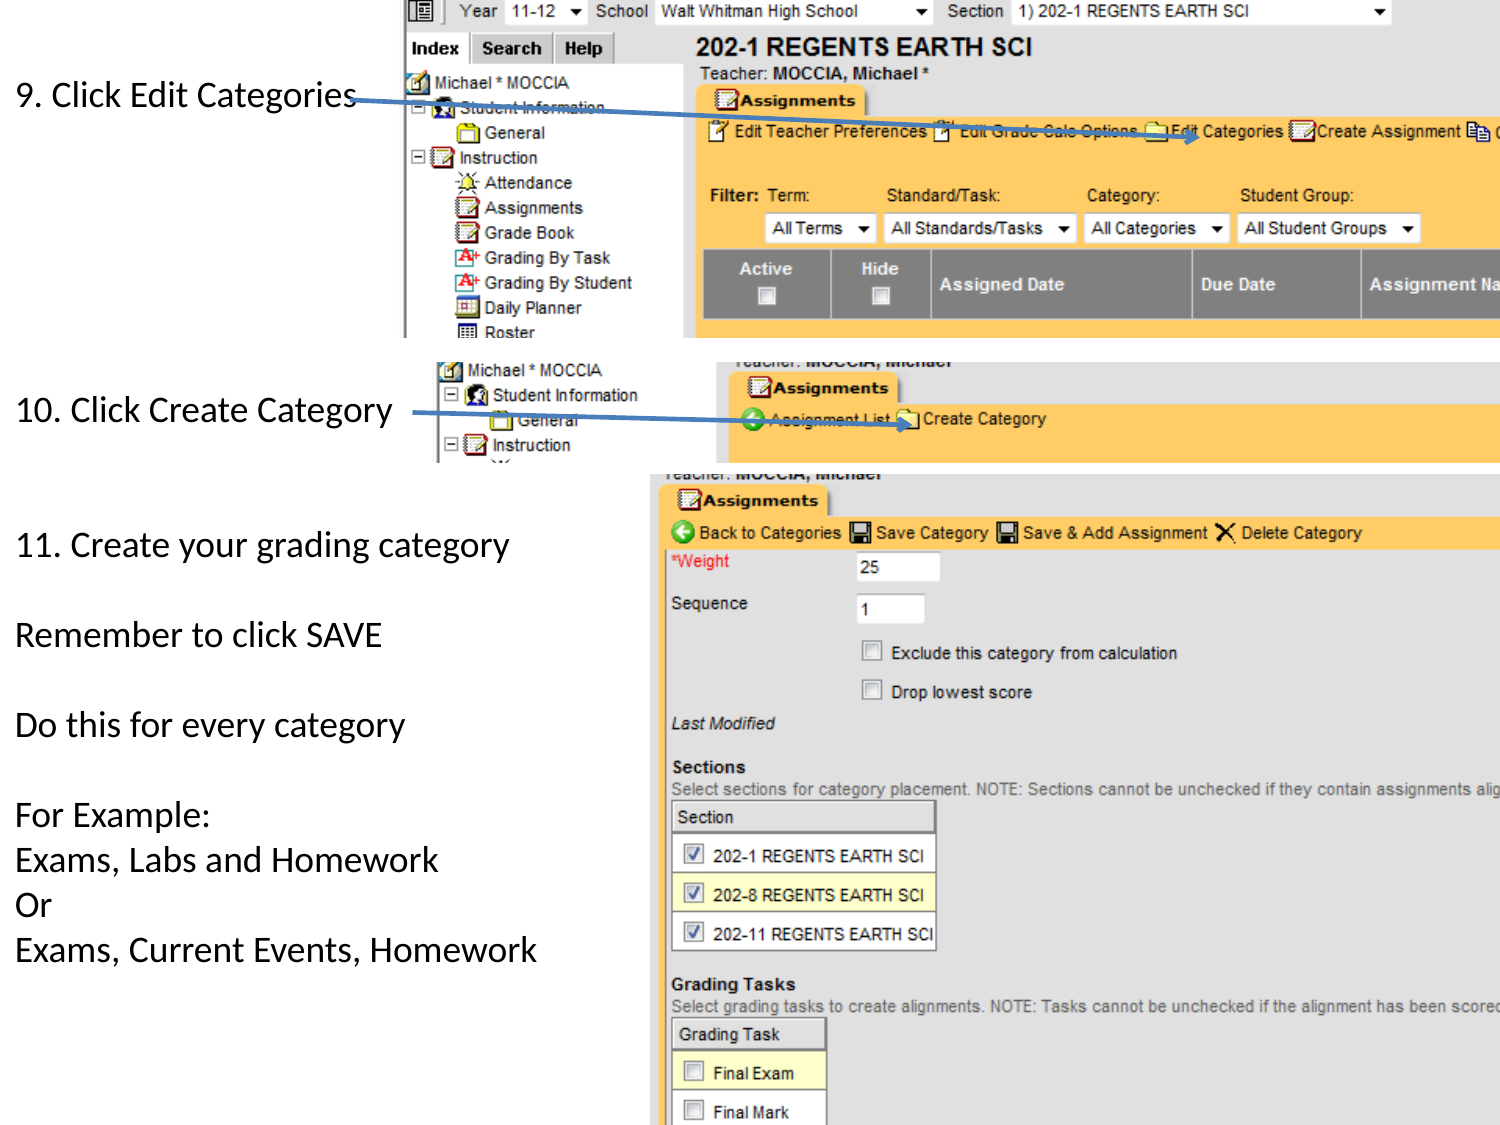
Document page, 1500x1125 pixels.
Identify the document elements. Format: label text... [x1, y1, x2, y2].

picture [432, 362, 1500, 463]
picture [399, 0, 1500, 338]
text_box 9. Click Edit Categories 10. Click Create Category 11. Create your grading category Remember to click SAVE Do this for every category For Example: Exams, Labs and Homework Or Exams, Current Events, Homework [0, 62, 1388, 978]
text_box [412, 412, 913, 426]
picture [649, 474, 1500, 1125]
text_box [349, 99, 1201, 138]
